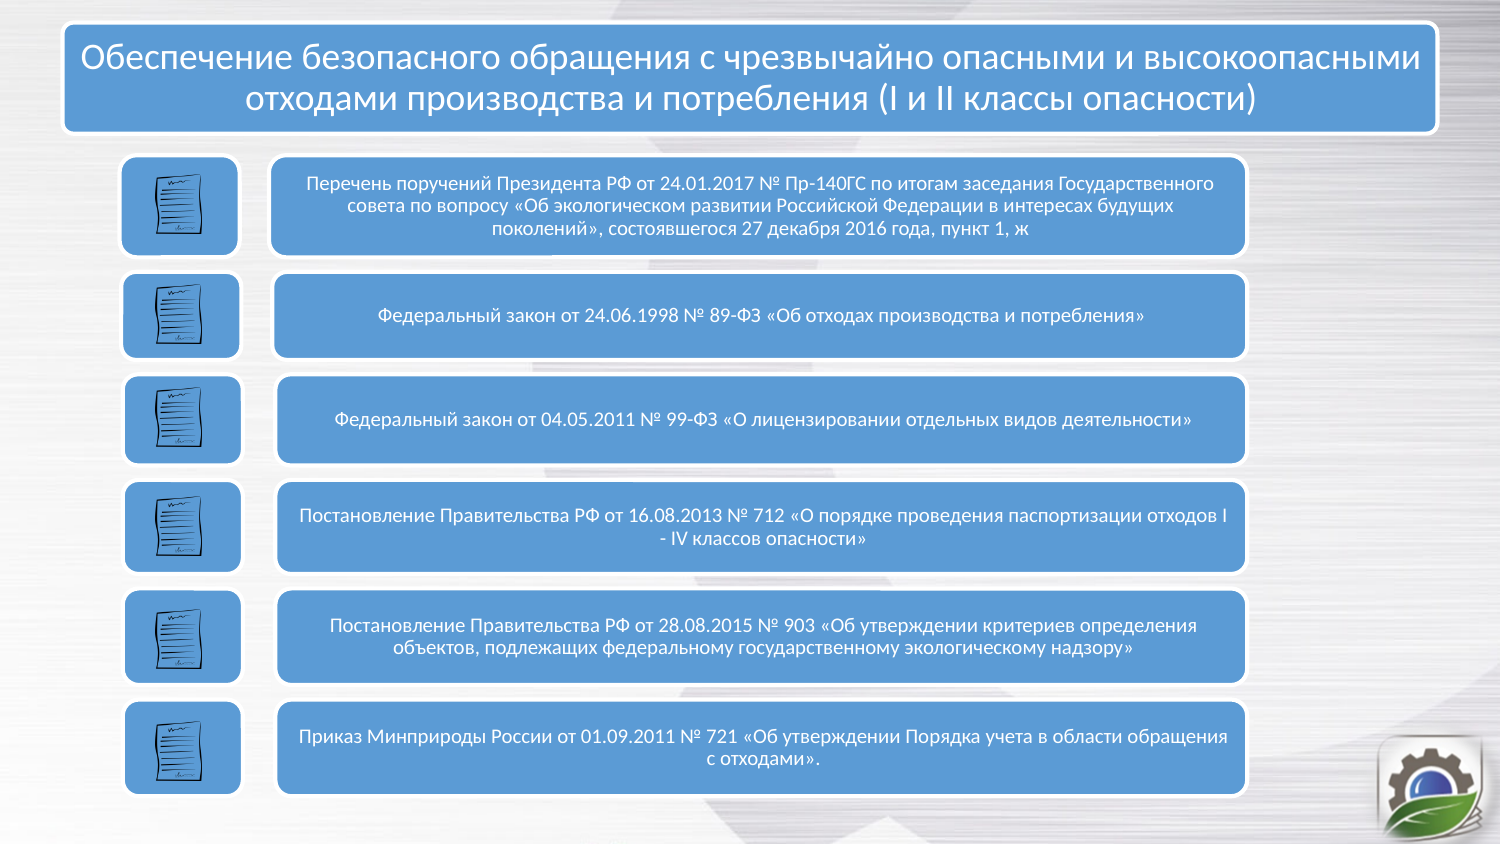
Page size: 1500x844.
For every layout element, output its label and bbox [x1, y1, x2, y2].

text_box [37, 21, 1463, 798]
picture [0, 0, 1500, 844]
